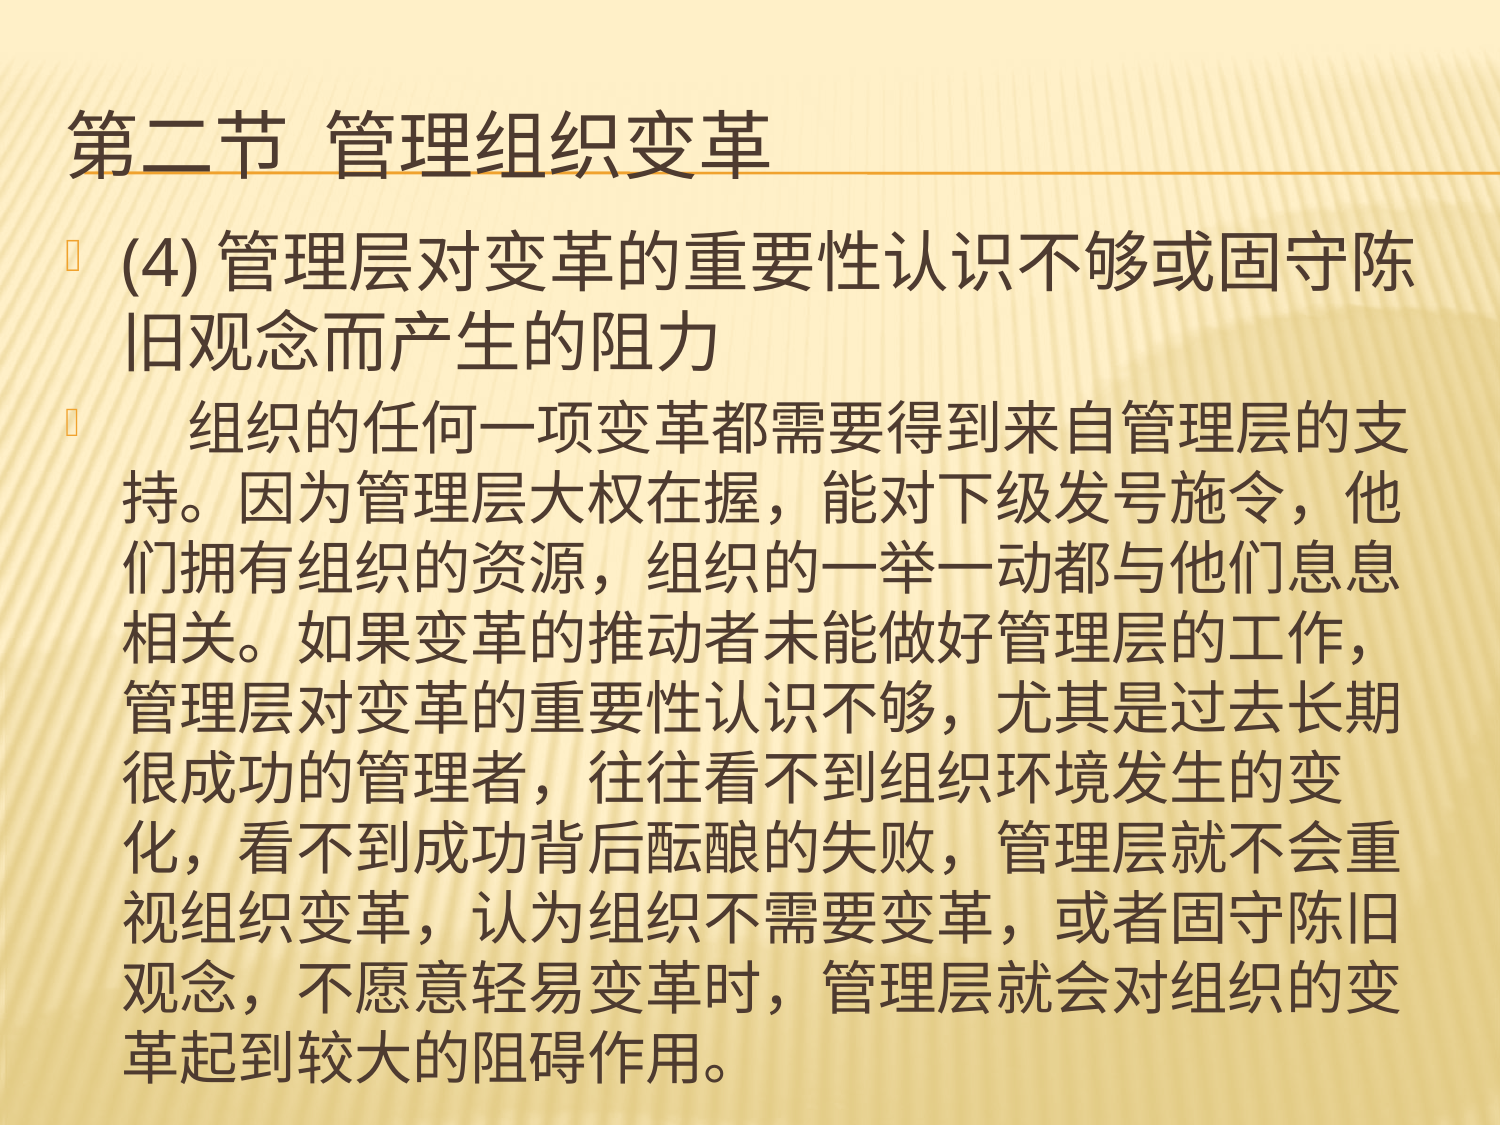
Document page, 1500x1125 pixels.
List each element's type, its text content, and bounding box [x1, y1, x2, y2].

list (4)管理层对变革的重要性认识不够或固守陈旧观念而产生的阻力 组织的任何一项变革都需要得到来自管理层的支持。因为管理层大权在握，能对下级发号施令，他们拥有组织的资源，组织的一举一动都与他们息息相关。如果变革的推动者未能做好管理层的工作，管理层对变革的重要性认识不够，尤其是过去长期很成功的管理者，往往看不到组织环境发生的变化，看不到成功背后酝酿的失败，管理层就不会重视组织变革，认为组织不需要变革，或者固守陈旧观念，不愿意轻易变革时，管理层就会对组织的变革起到较大的阻碍作用。 [49, 212, 1476, 956]
title 第二节 管理组织变革 [50, 75, 1475, 212]
